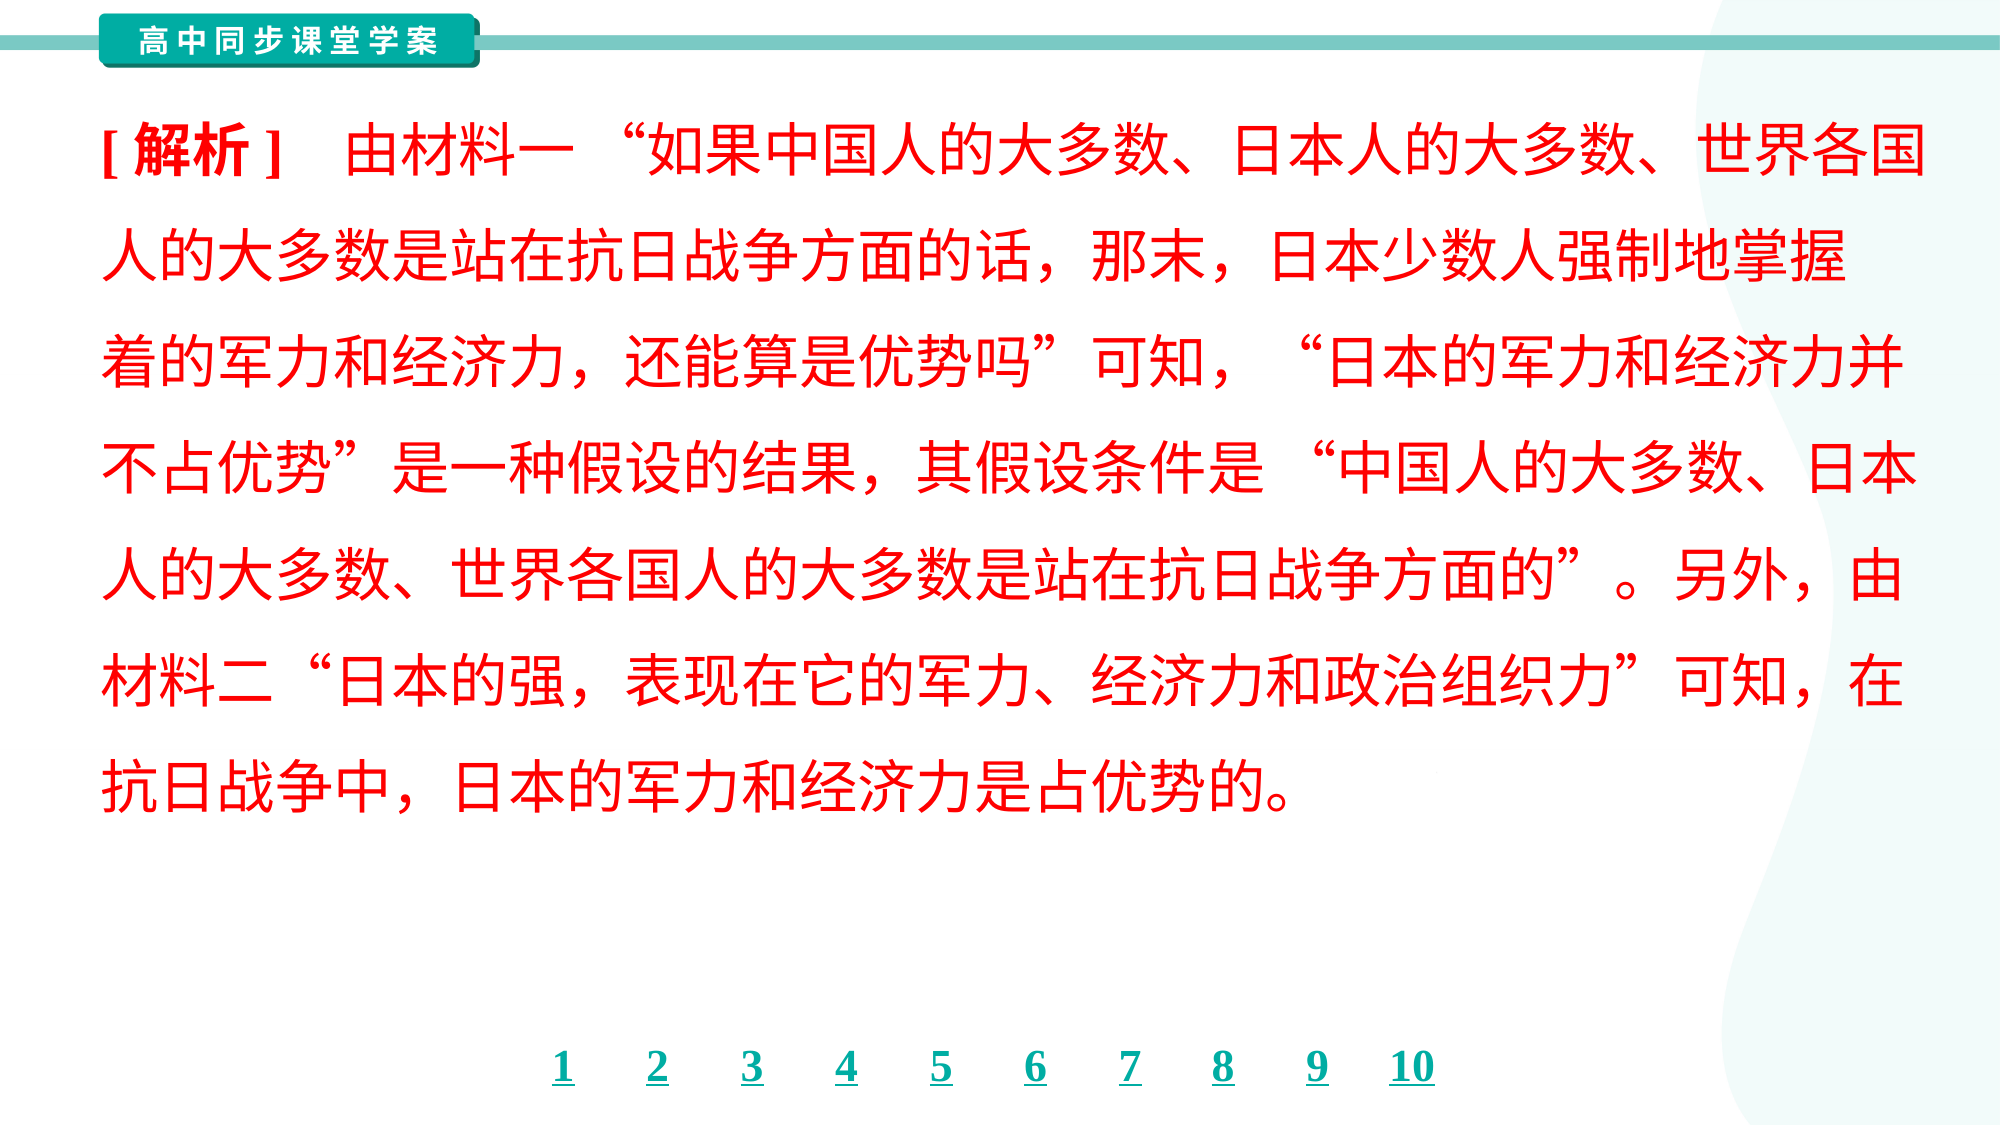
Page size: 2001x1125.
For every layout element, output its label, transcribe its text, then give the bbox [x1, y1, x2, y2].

picture [0, 0, 2000, 1125]
text_box [解析] 由材料一 “如果中国人的大多数、日本人的大多数、世界各国 人的大多数是站在抗日战争方面的话，那末，日本少数人强制地掌握 着的军力和经济力，还能算是优势吗”可知，“日本的军力和经济力并 不占优势”是一种假设的结果，其假设条件是 “中国人的大多数、日本 人的大多数、世界各国人的大多数是站在抗日战争方面的”。另外，由 材料二“日本的强，表现在它的军力、经济力和政治组织力”可知，在 抗日战争中，日本的军力和经济力是占优势的。 [100, 76, 1899, 821]
